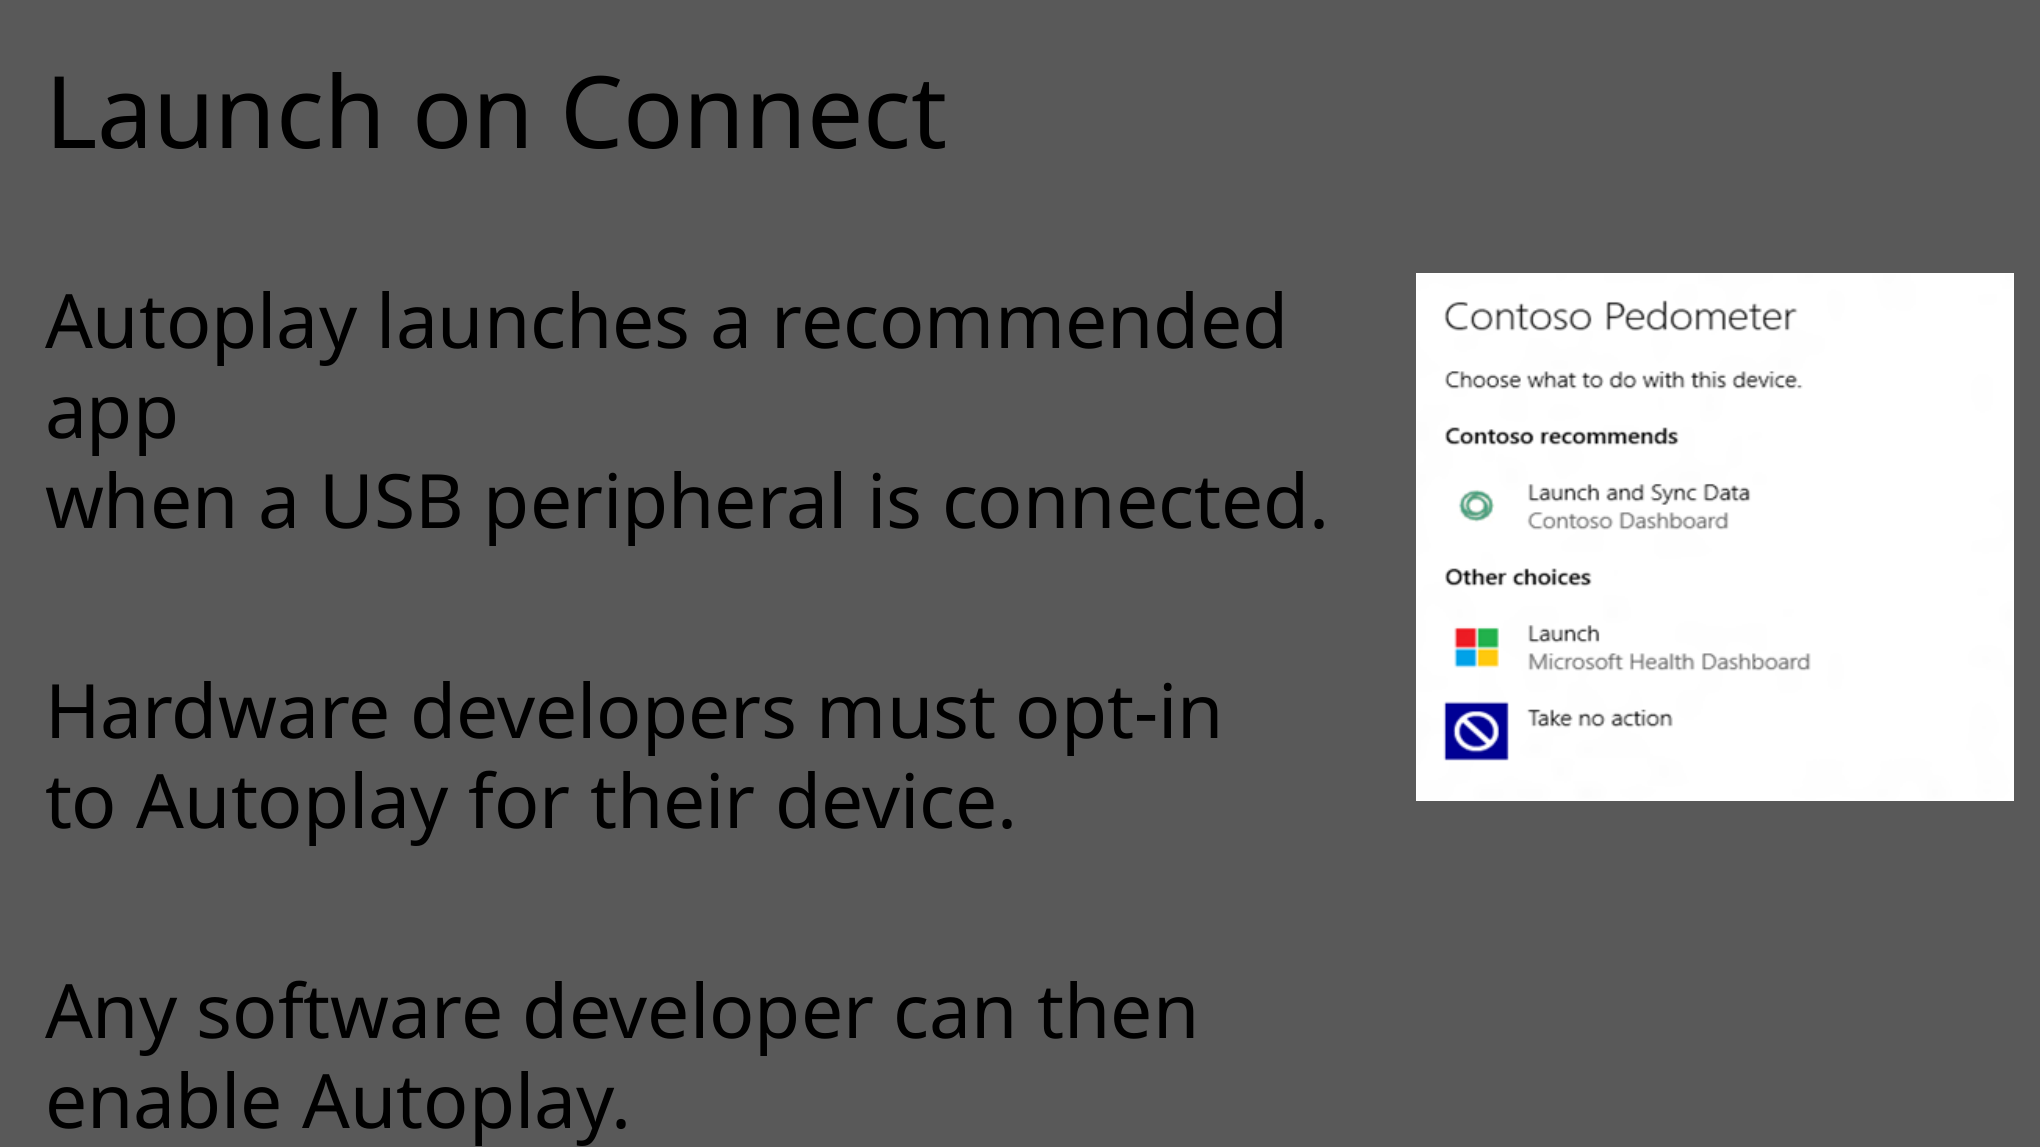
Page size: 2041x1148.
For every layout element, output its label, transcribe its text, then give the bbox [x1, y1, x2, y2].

list Autoplay launches a recommended app when a USB peripheral is connected. Hardware developers must opt-in to Autoplay for their device. Any software developer can then enable Autoplay. [45, 273, 1371, 1099]
picture [1416, 273, 2014, 801]
title Launch on Connect [45, 48, 1996, 199]
